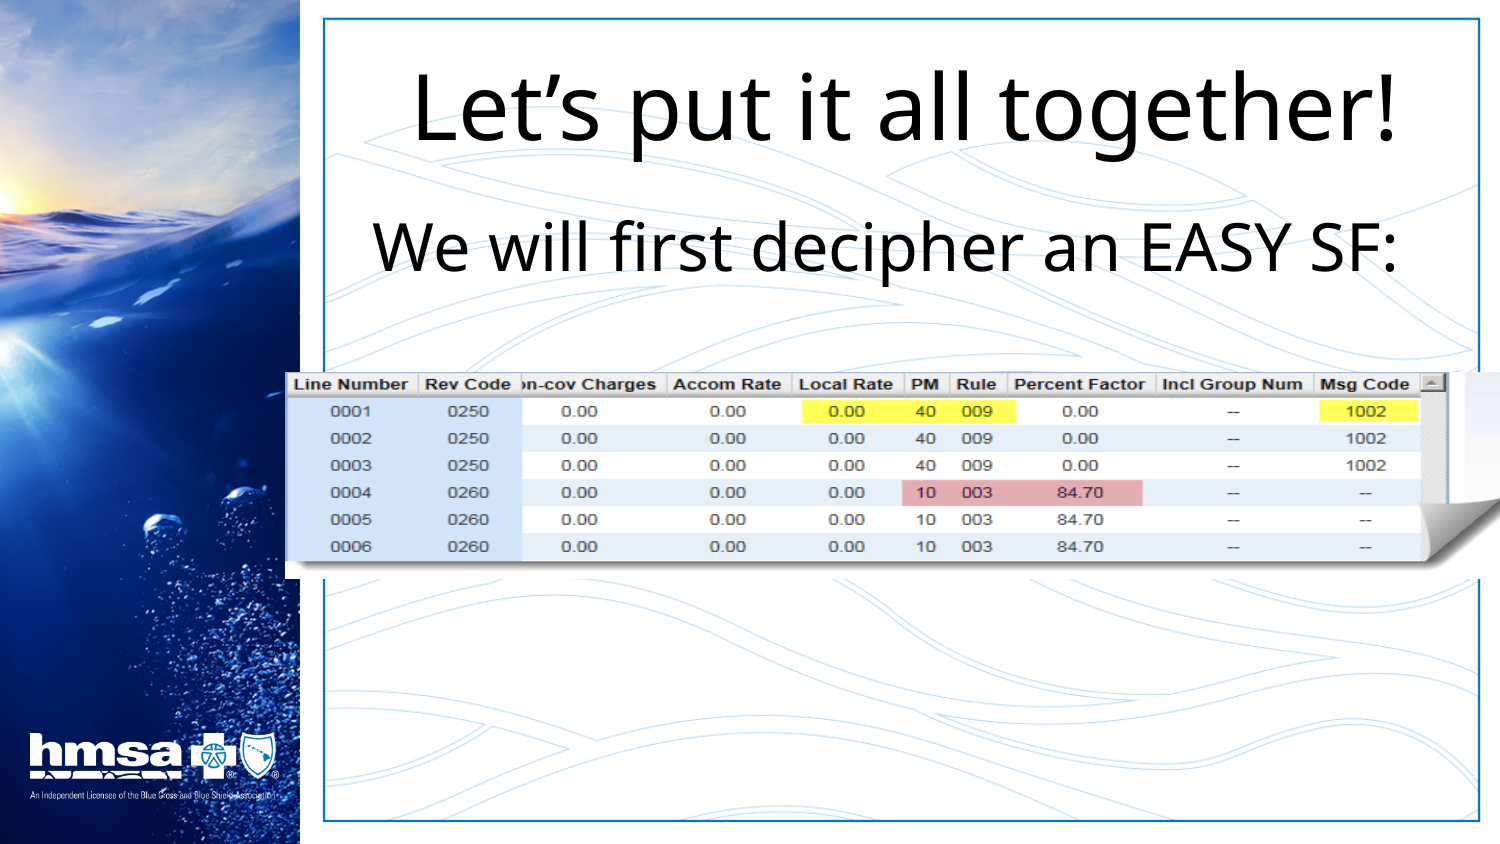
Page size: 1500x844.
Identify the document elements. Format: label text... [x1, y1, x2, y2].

picture [0, 0, 1500, 844]
list We will first decipher an EASY SF: [357, 588, 1454, 754]
title Let’s put it all together! [357, 33, 1454, 175]
list We will first decipher an EASY SF: [357, 196, 1454, 370]
